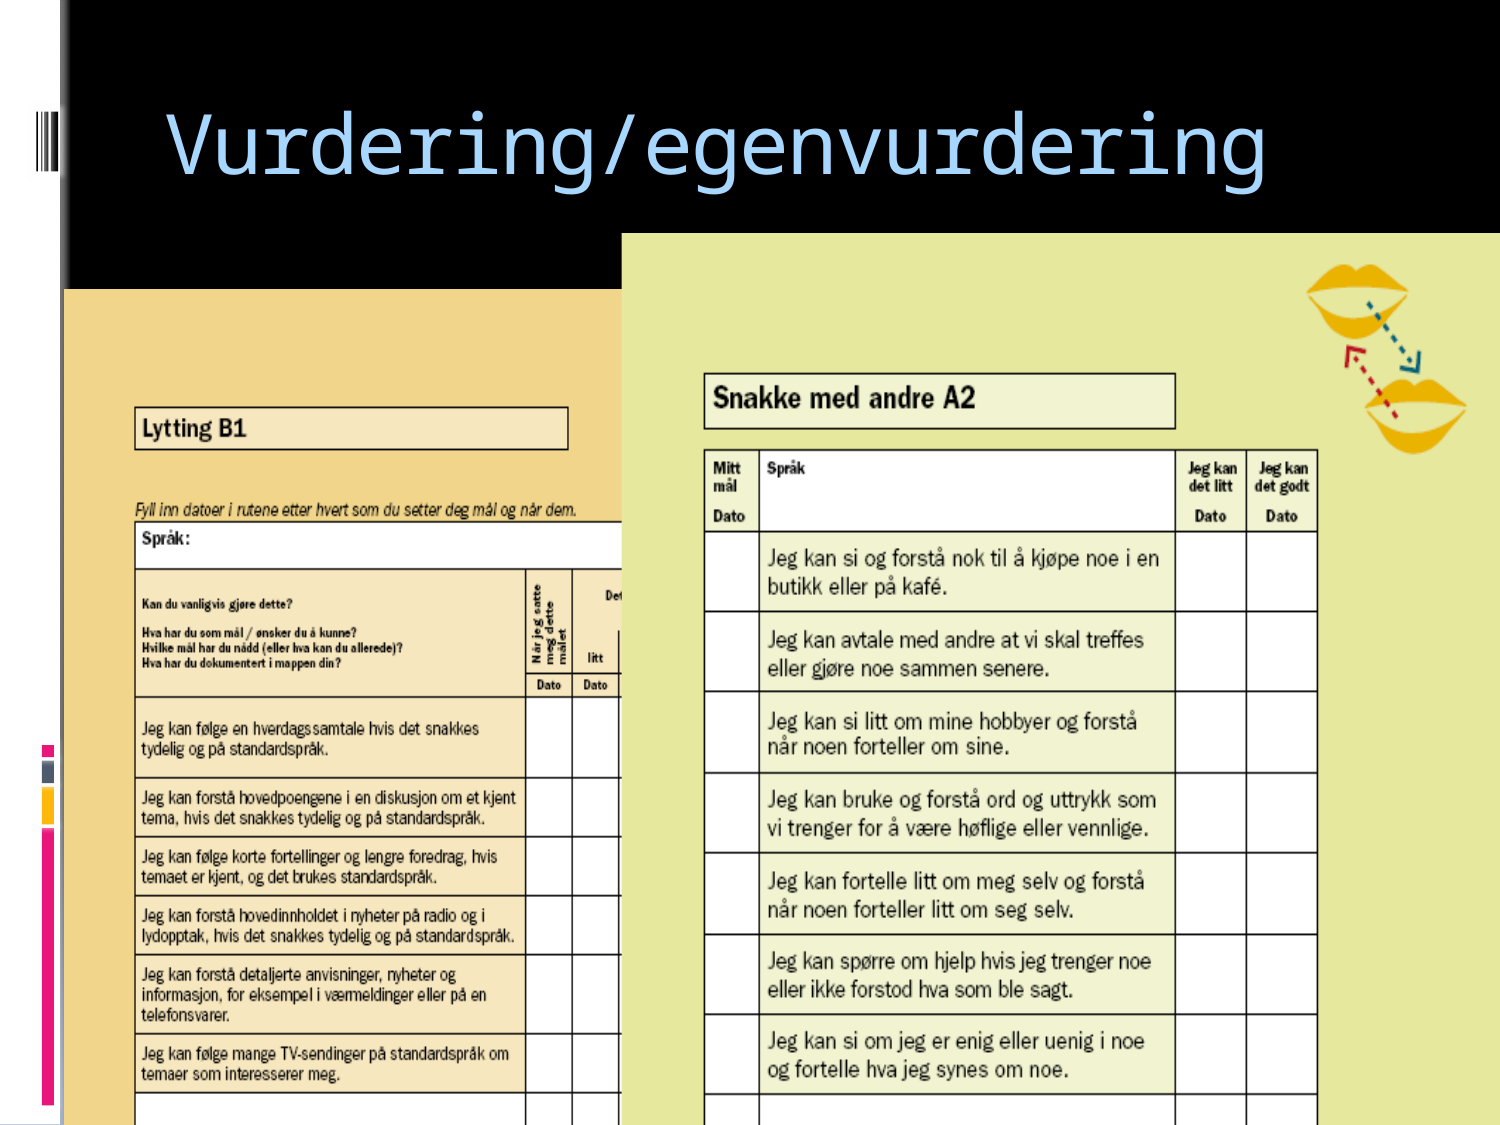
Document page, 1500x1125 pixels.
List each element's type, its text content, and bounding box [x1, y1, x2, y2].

picture [621, 233, 1500, 1125]
title Vurdering/egenvurdering [150, 83, 1425, 234]
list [63, 288, 613, 1125]
